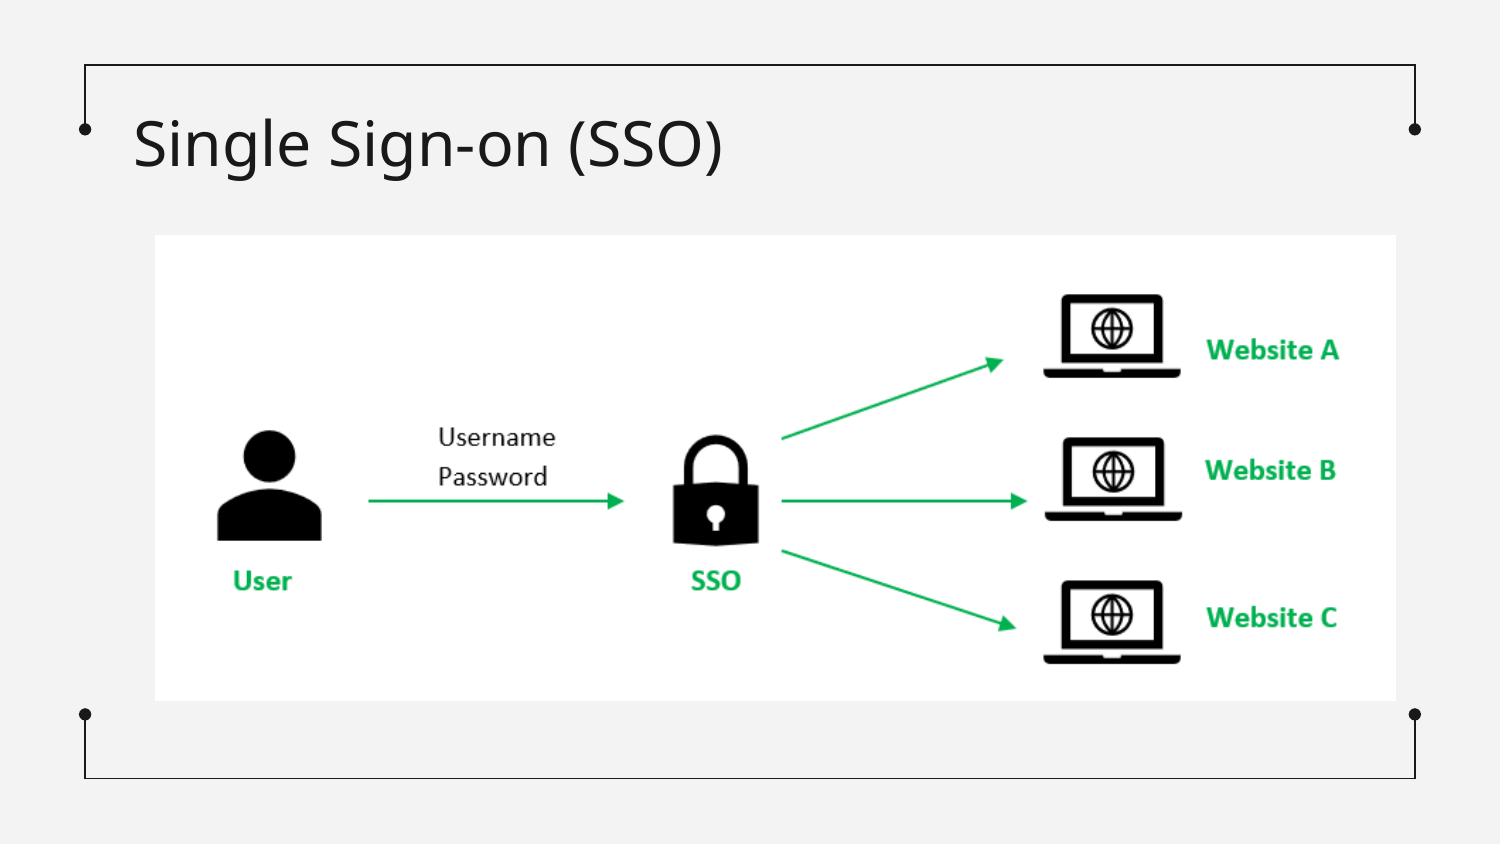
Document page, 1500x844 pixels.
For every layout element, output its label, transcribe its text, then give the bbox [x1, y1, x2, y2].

picture [154, 235, 1396, 702]
title Single Sign-on (SSO) [118, 88, 1383, 183]
